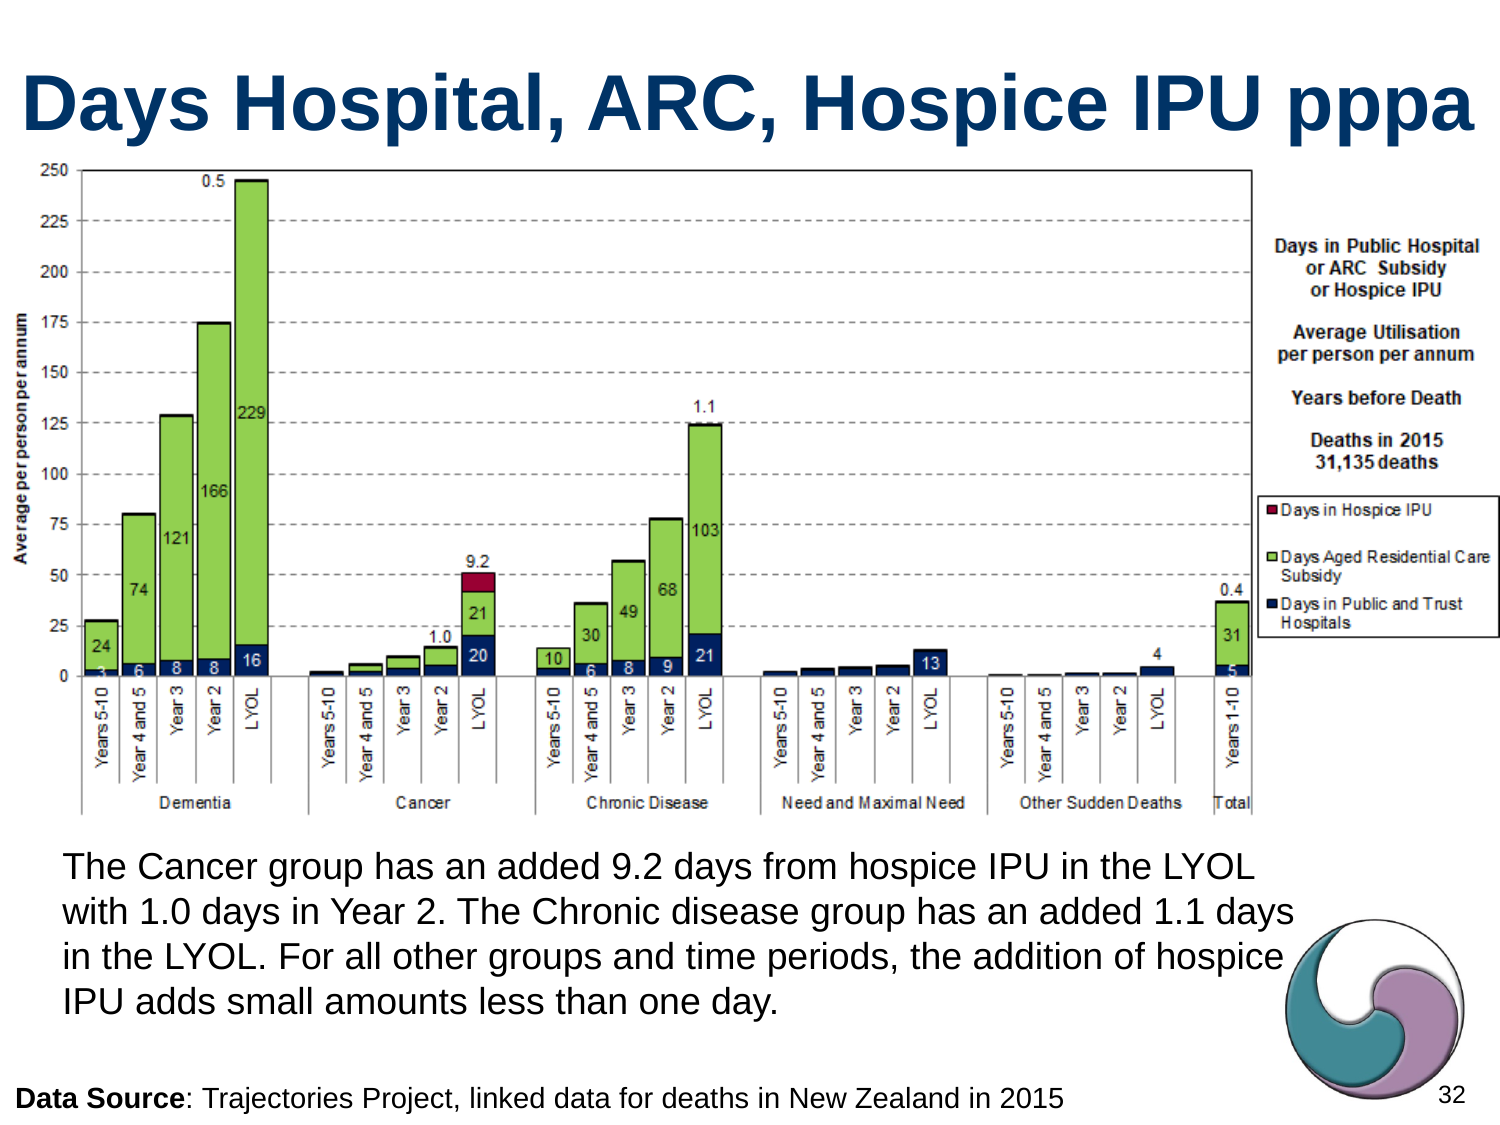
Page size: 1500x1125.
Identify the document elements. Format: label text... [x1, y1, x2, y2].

picture [0, 148, 1500, 845]
picture [1281, 916, 1468, 1101]
list The Cancer group has an added 9.2 days from hospice IPU in the LYOL with 1.0 days in Year 2. The Chronic disease group has an added 1.1 days in the LYOL. For all other groups and time periods, the addition of hospice IPU adds small amounts less than one day. [47, 854, 1318, 885]
title Days Hospital, ARC, Hospice IPU pppa [0, 12, 1499, 148]
list Data Source: Trajectories Project, linked data for deaths in New Zealand in 2015 [0, 1071, 1188, 1123]
